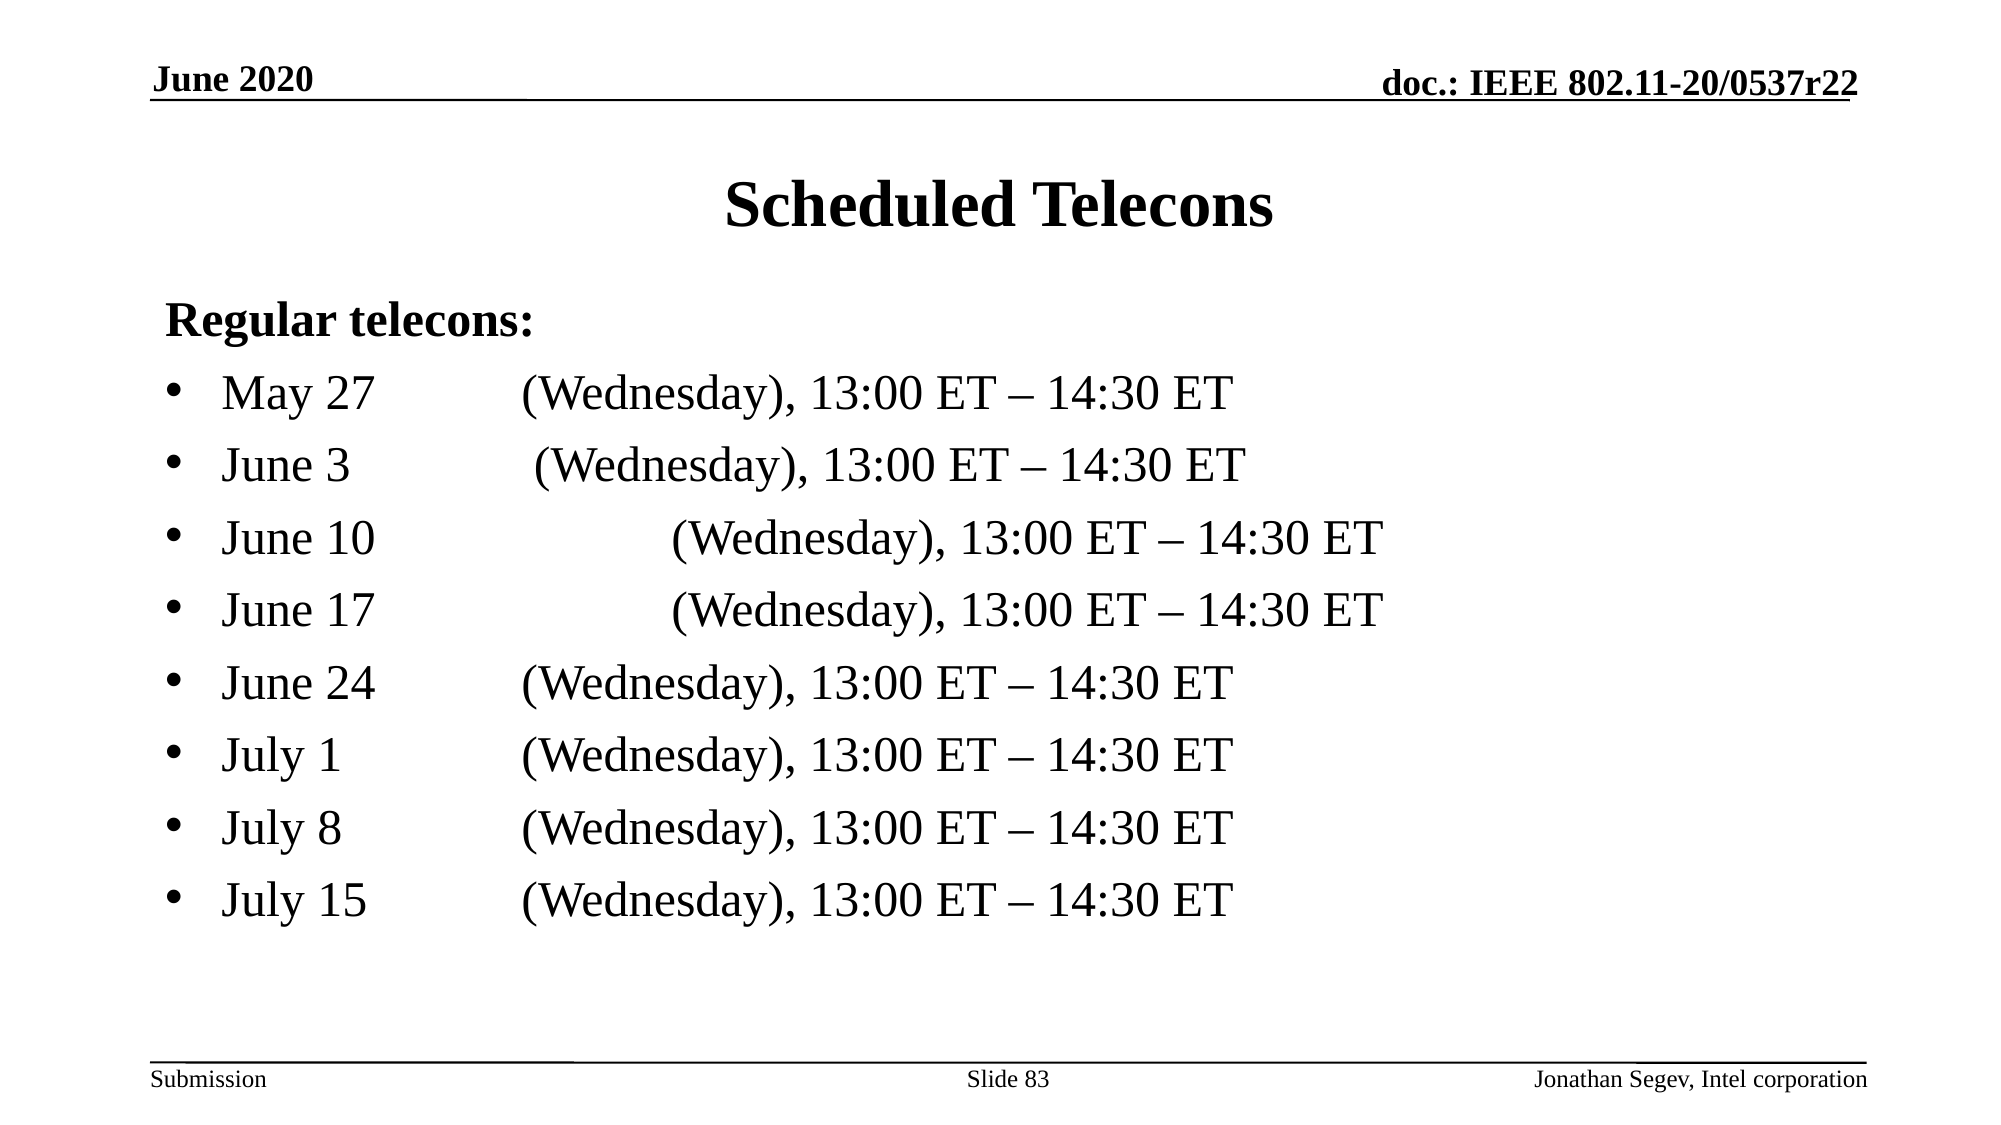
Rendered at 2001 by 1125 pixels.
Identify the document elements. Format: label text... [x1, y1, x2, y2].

slide_number Slide 83 [950, 1061, 1067, 1123]
footer Jonathan Segev, Intel corporation [1171, 1061, 1869, 1093]
title Scheduled Telecons [149, 112, 1850, 278]
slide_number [152, 54, 563, 100]
list Regular telecons: May 27 (Wednesday), 13:00 ET – 14:30 ET June 3 (Wednesday), 13:00 ET – 14:30 ET June 10 (Wednesday), 13:00 ET – 14:30 ET June 17 (Wednesday), 13:00 ET – 14:30 ET June 24 (Wednesday), 13:00 ET – 14:30 ET July 1 (Wednesday), 13:00 ET – 14:30 ET July 8 (Wednesday), 13:00 ET – 14:30 ET July 15 (Wednesday), 13:00 ET – 14:30 ET [149, 278, 1850, 670]
